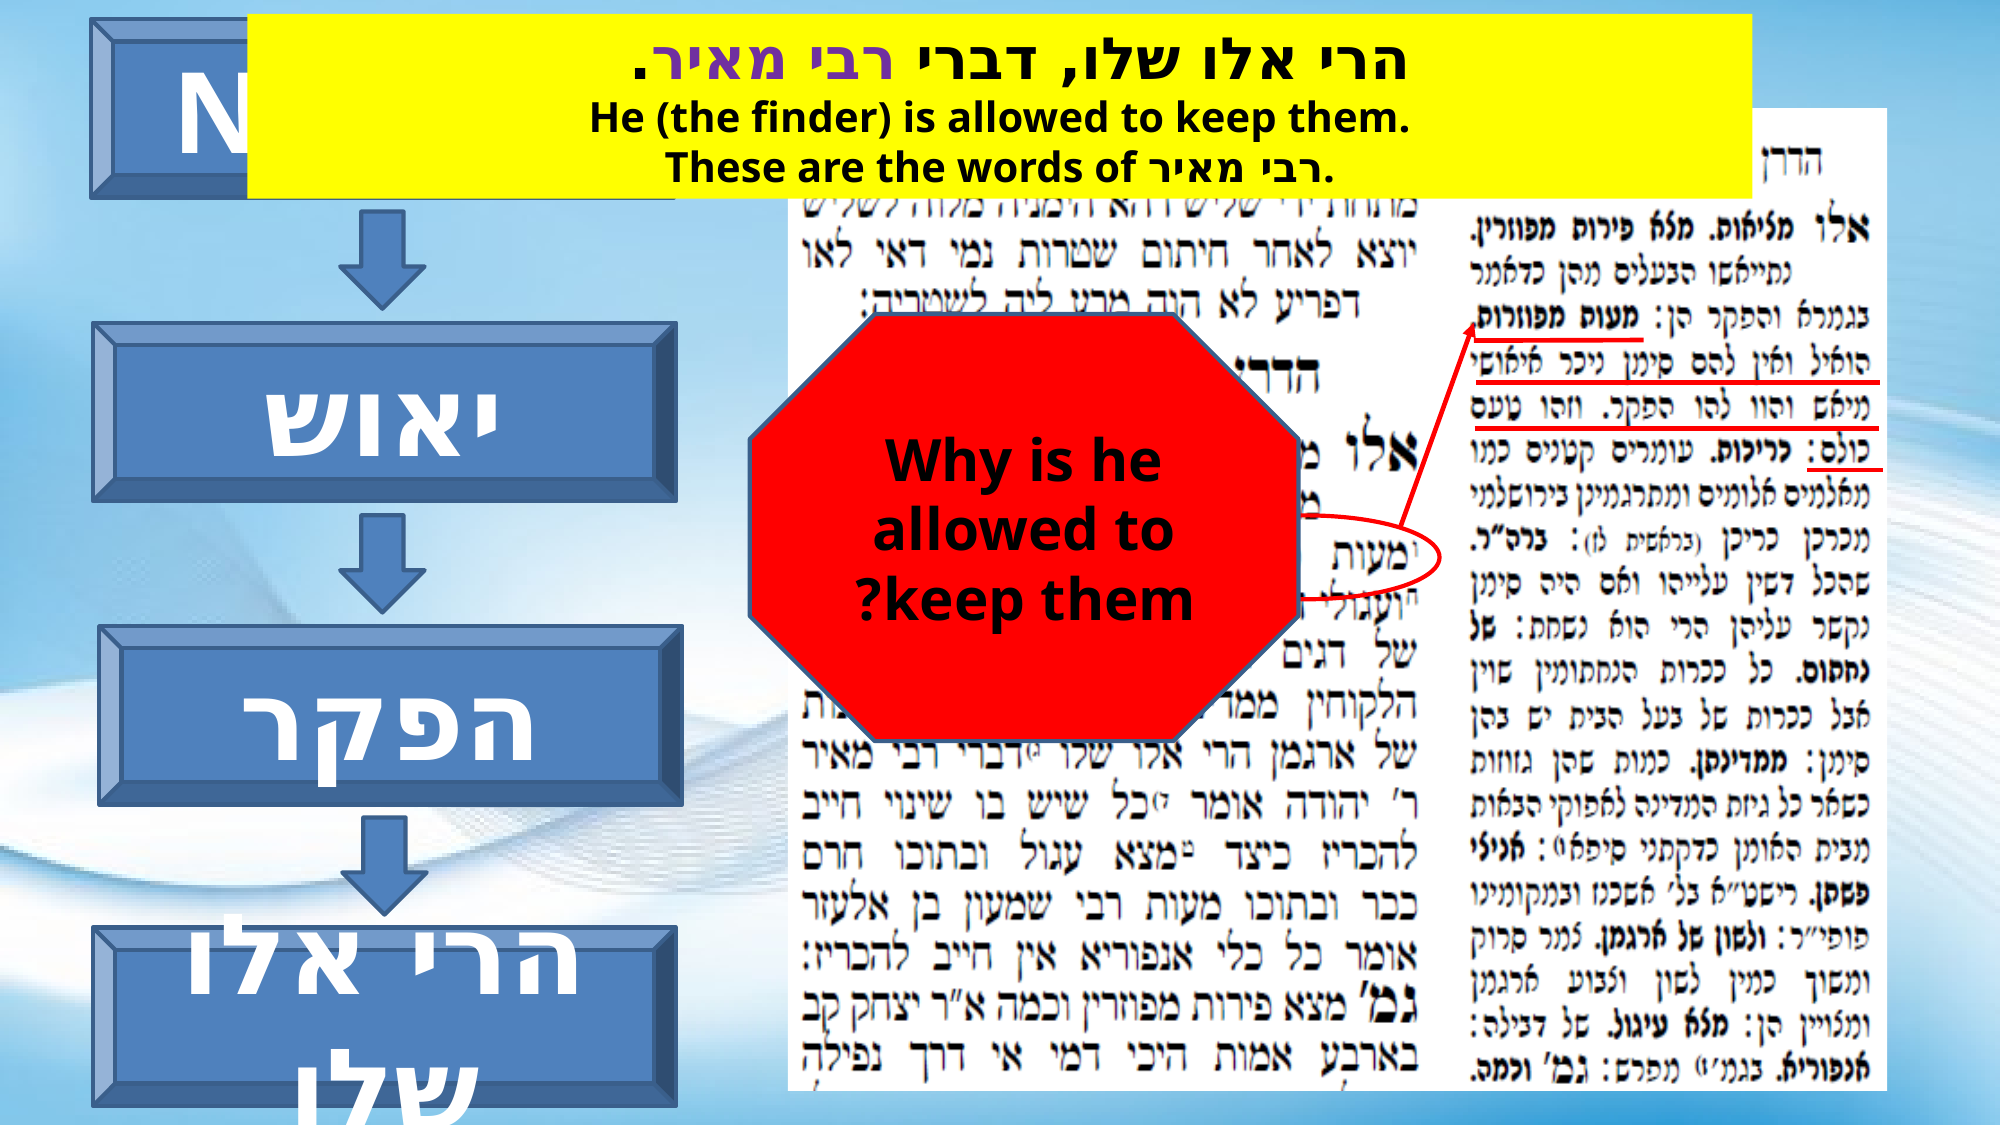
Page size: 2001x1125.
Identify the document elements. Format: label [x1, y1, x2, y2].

text_box [1399, 322, 1475, 528]
picture [0, 0, 2000, 1125]
